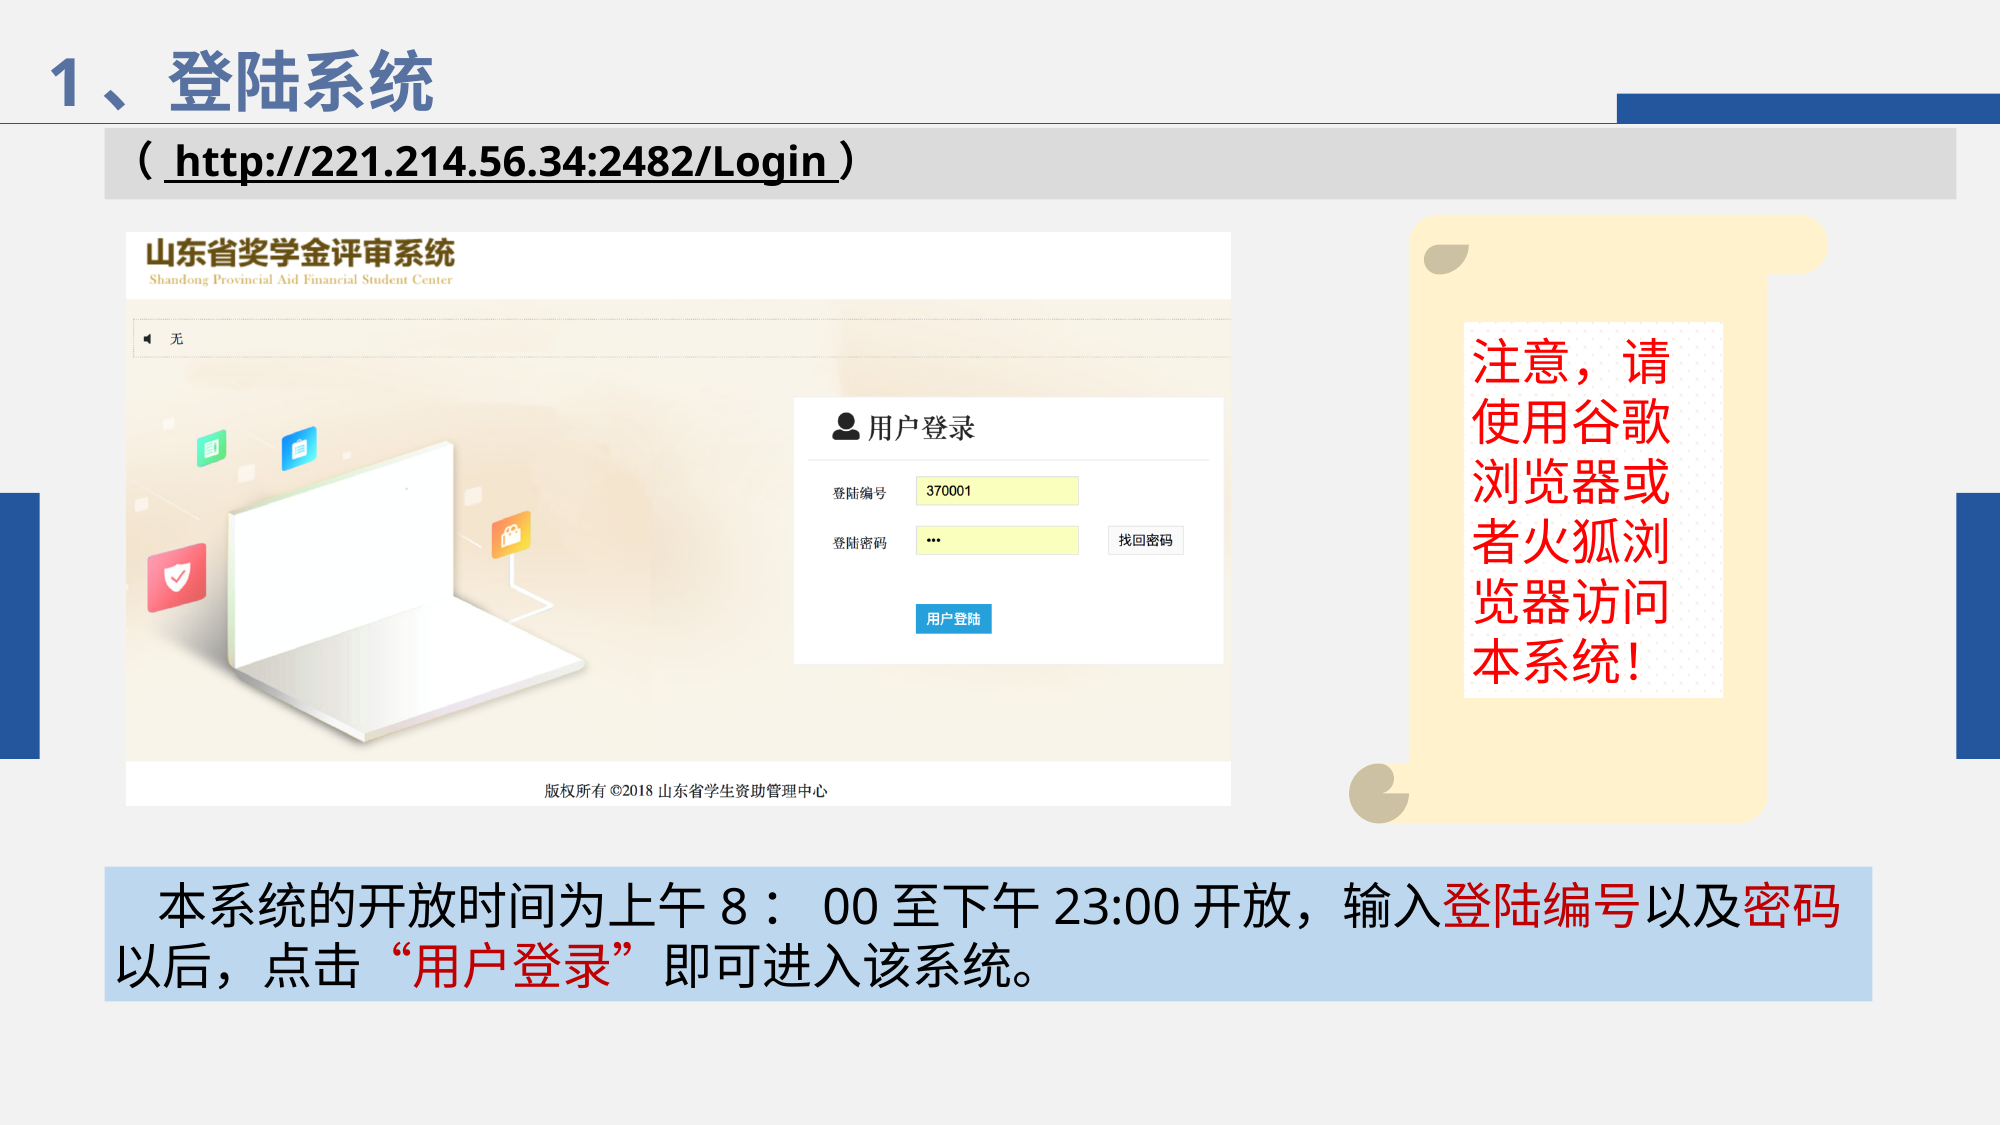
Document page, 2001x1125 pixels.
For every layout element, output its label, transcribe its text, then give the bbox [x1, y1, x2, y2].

text_box （ http://221.214.56.34:2482/Login ） [104, 127, 1957, 200]
text_box [1956, 492, 2000, 759]
text_box 1、登陆系统 [39, 31, 1957, 187]
text_box [0, 492, 40, 759]
text_box 本系统的开放时间为上午8：00至下午23:00开放，输入登陆编号以及密码以后，点击“用户登录”即可进入该系统。 [104, 866, 1873, 1002]
picture [126, 232, 1232, 806]
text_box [1348, 214, 1829, 824]
